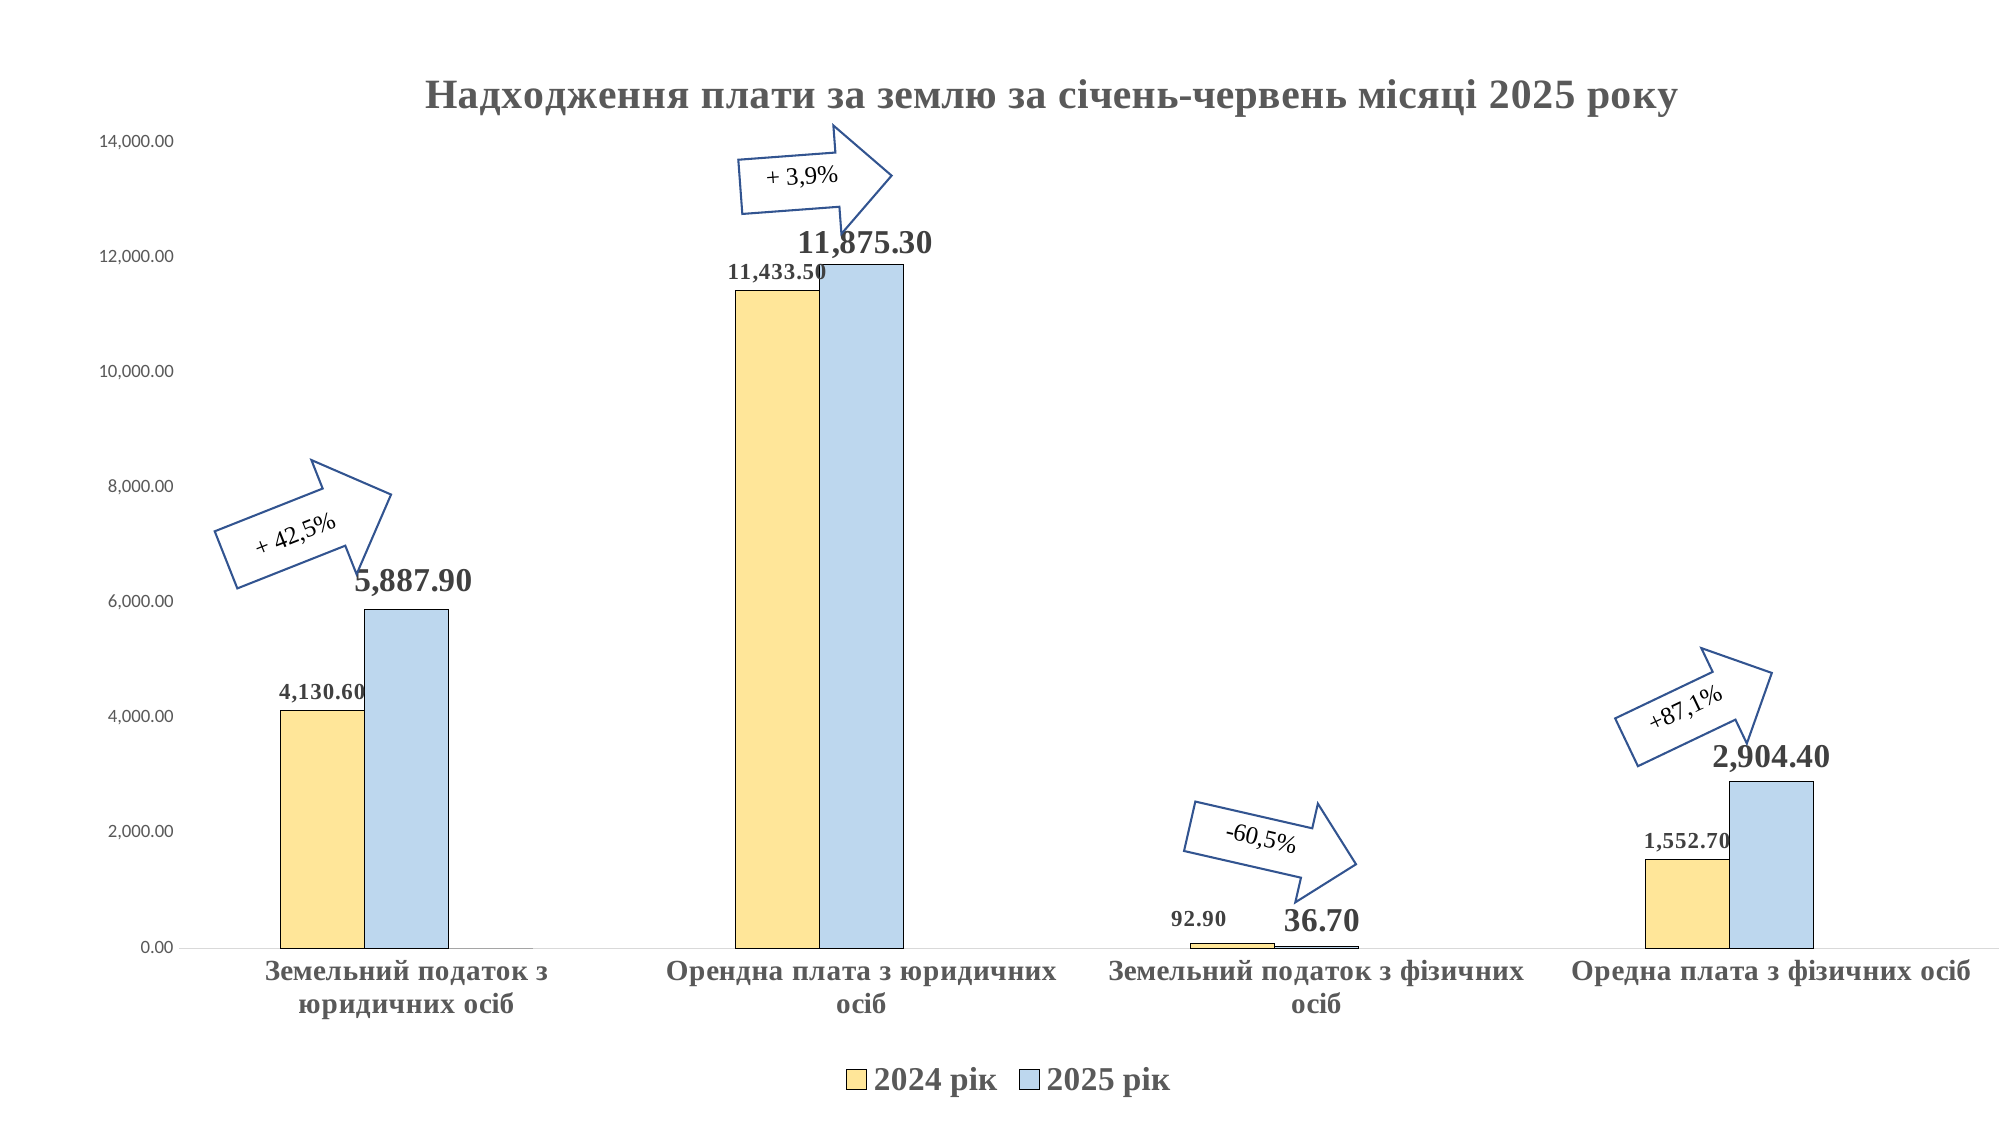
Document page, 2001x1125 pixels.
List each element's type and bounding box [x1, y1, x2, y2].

chart [17, 45, 2000, 1106]
